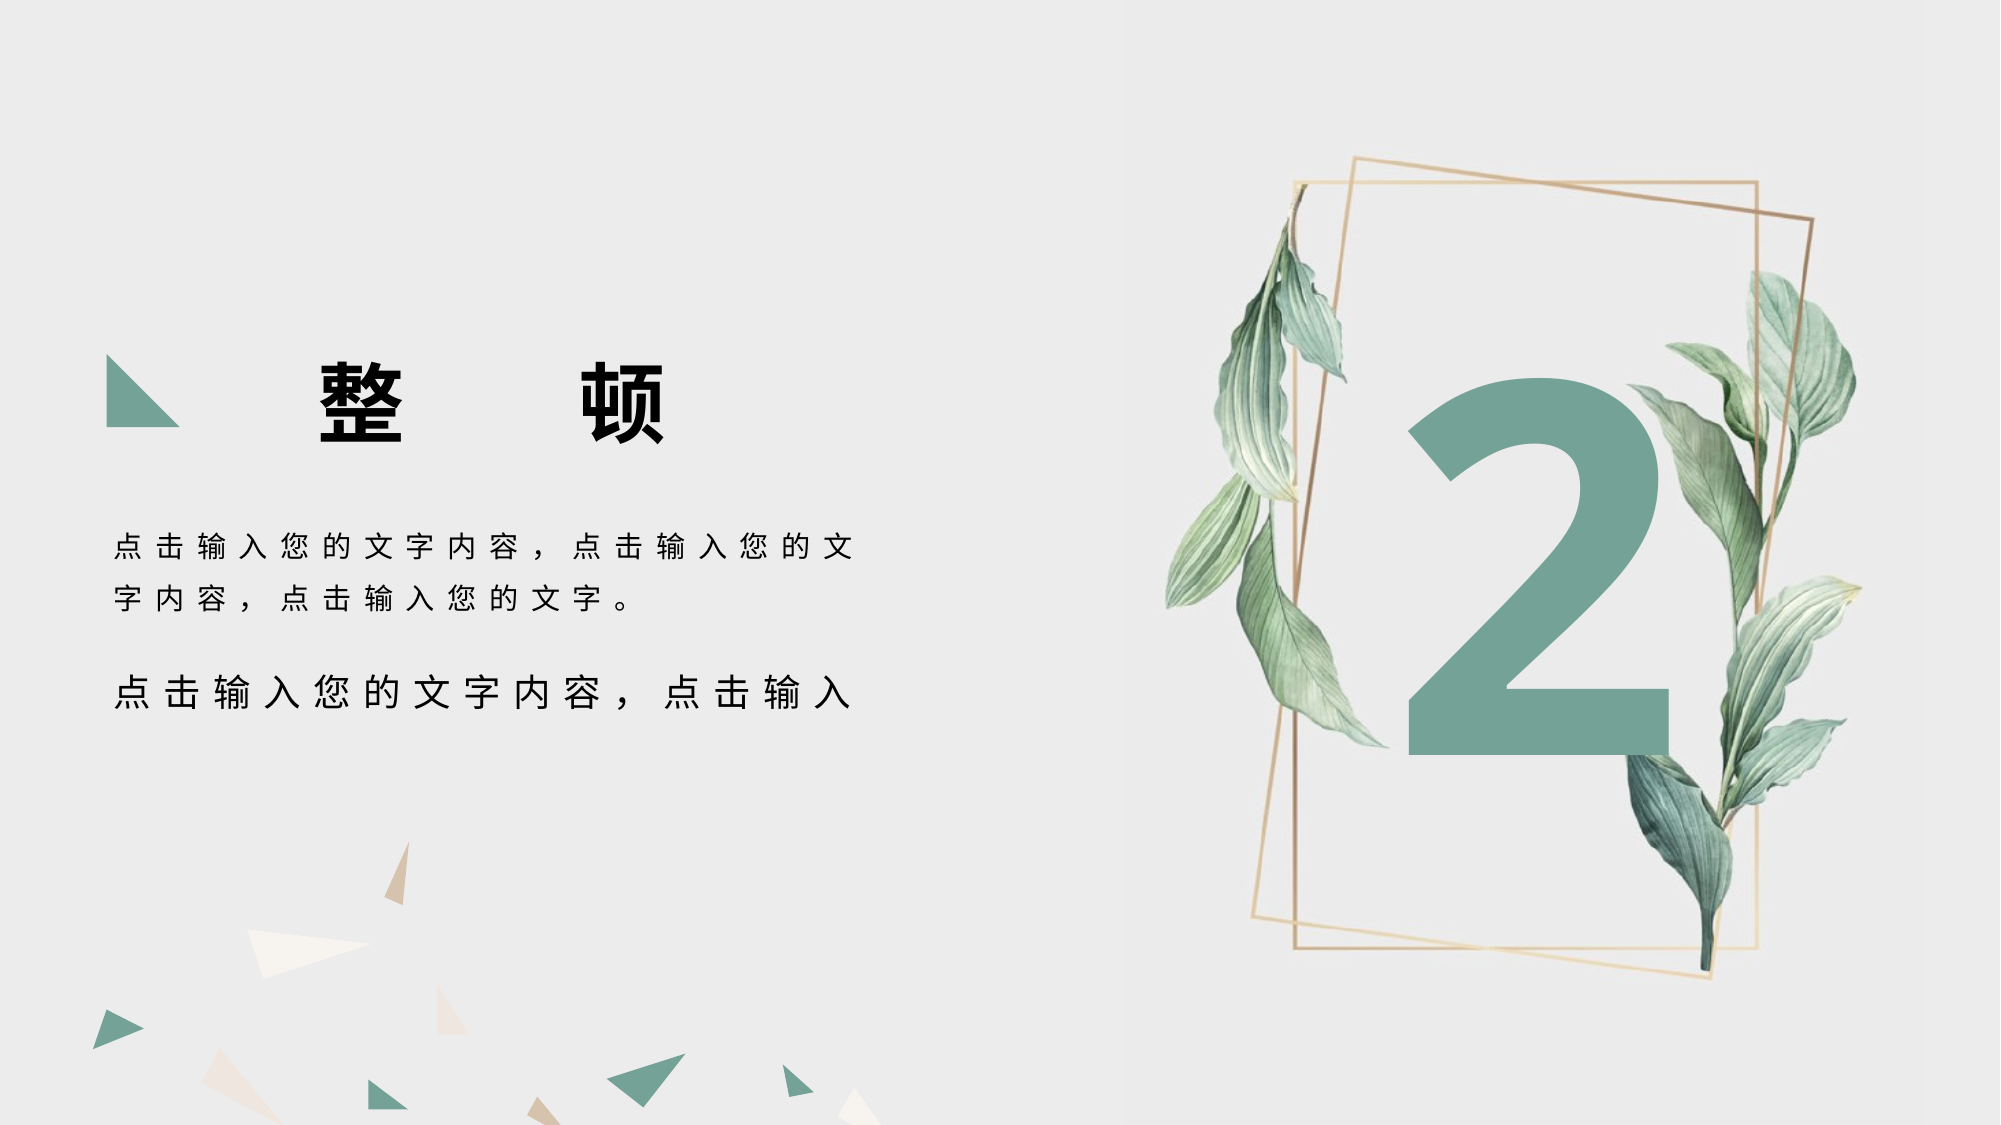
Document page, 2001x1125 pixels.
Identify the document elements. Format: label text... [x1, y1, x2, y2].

text_box [105, 351, 183, 429]
text_box 整 顿 [302, 341, 681, 462]
picture [956, 1, 2000, 1125]
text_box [84, 842, 915, 1125]
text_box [98, 503, 947, 722]
